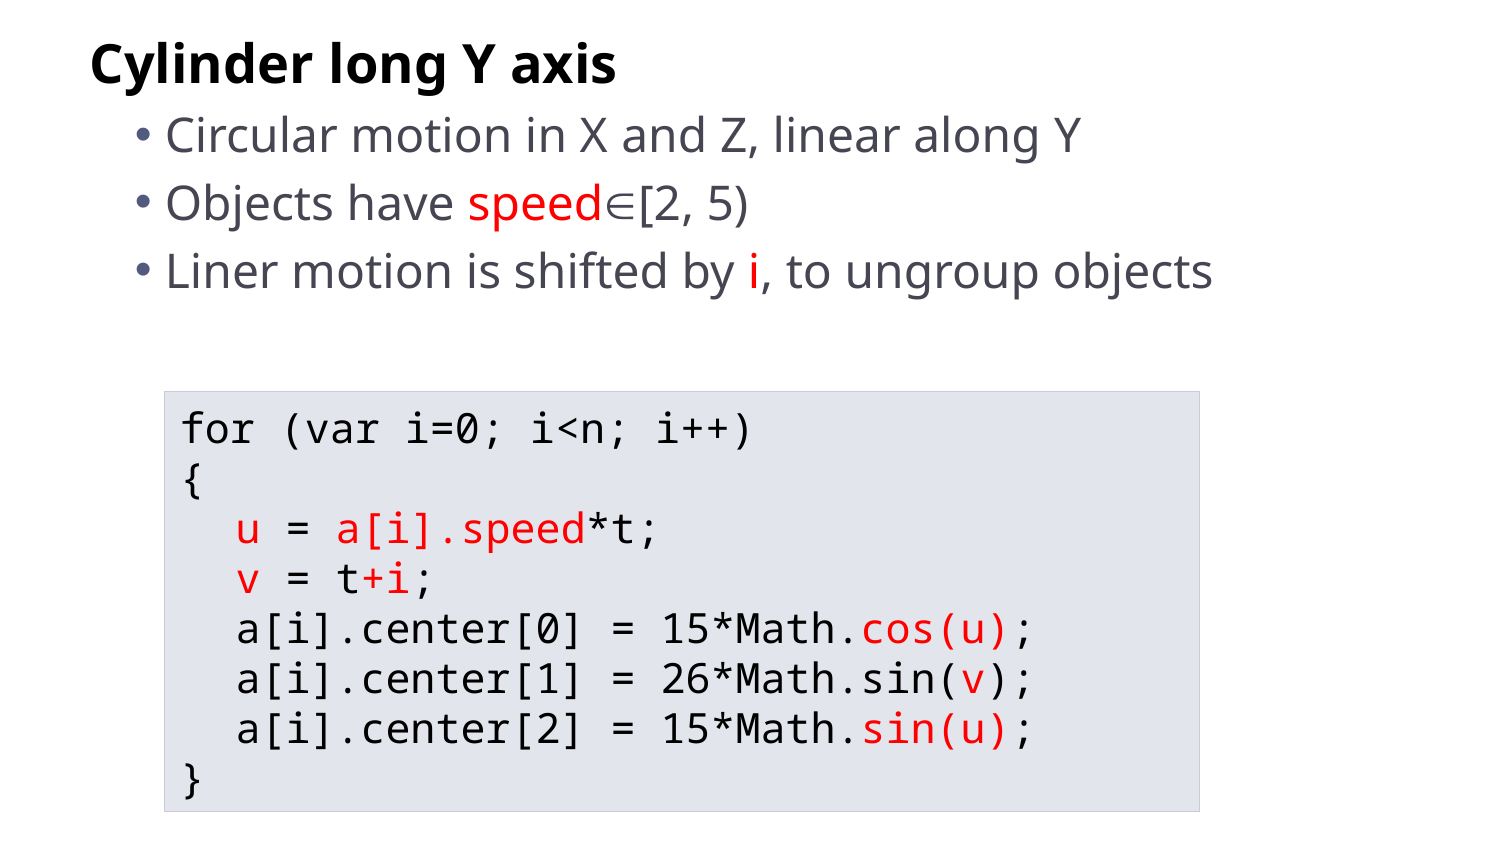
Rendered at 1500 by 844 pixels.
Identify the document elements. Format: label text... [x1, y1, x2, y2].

text_box for (var i=0; i<n; i++) { u = a[i].speed*t; v = t+i; a[i].center[0] = 15*Math.cos(u); a[i].center[1] = 26*Math.sin(v); a[i].center[2] = 15*Math.sin(u); } [164, 391, 1200, 812]
list Cylinder long Y axis Circular motion in X and Z, linear along Y Objects have speed[2, 5) Liner motion is shifted by i, to ungroup objects [75, 21, 1475, 835]
